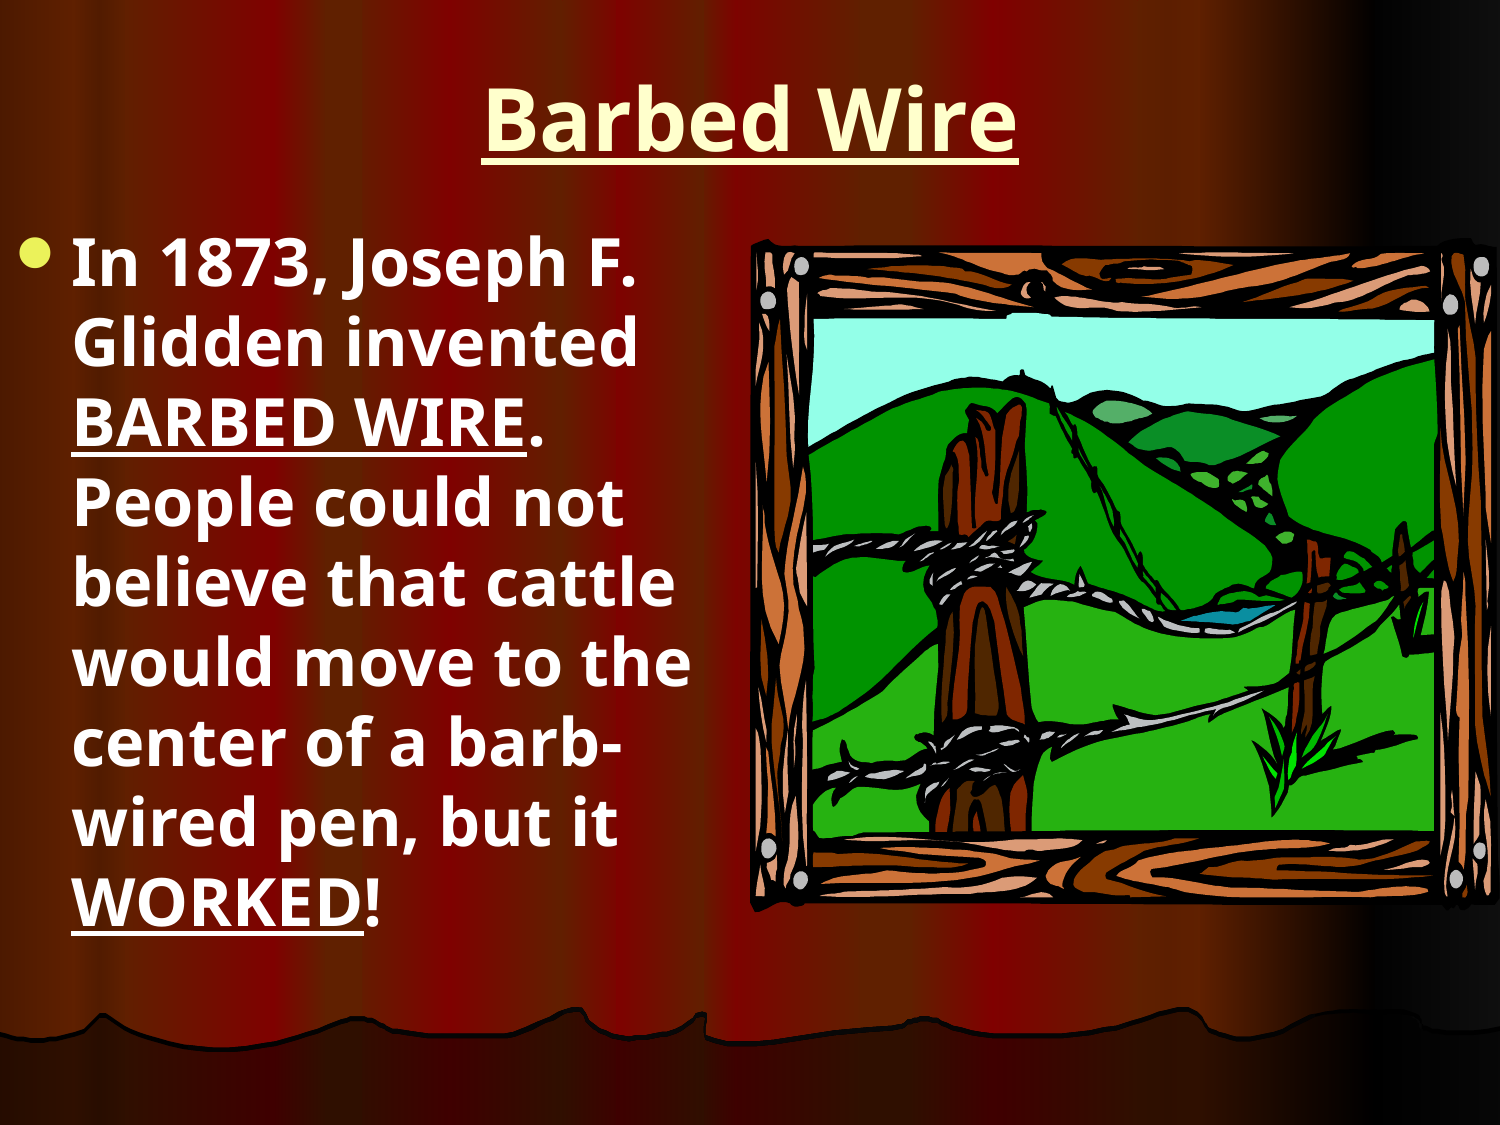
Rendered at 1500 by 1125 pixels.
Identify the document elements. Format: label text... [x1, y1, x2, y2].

title Barbed Wire [74, 45, 1426, 188]
picture [749, 237, 1500, 913]
list In 1873, Joseph F. Glidden invented BARBED WIRE. People could not believe that cattle would move to the center of a barb-wired pen, but it WORKED! [0, 212, 763, 1026]
